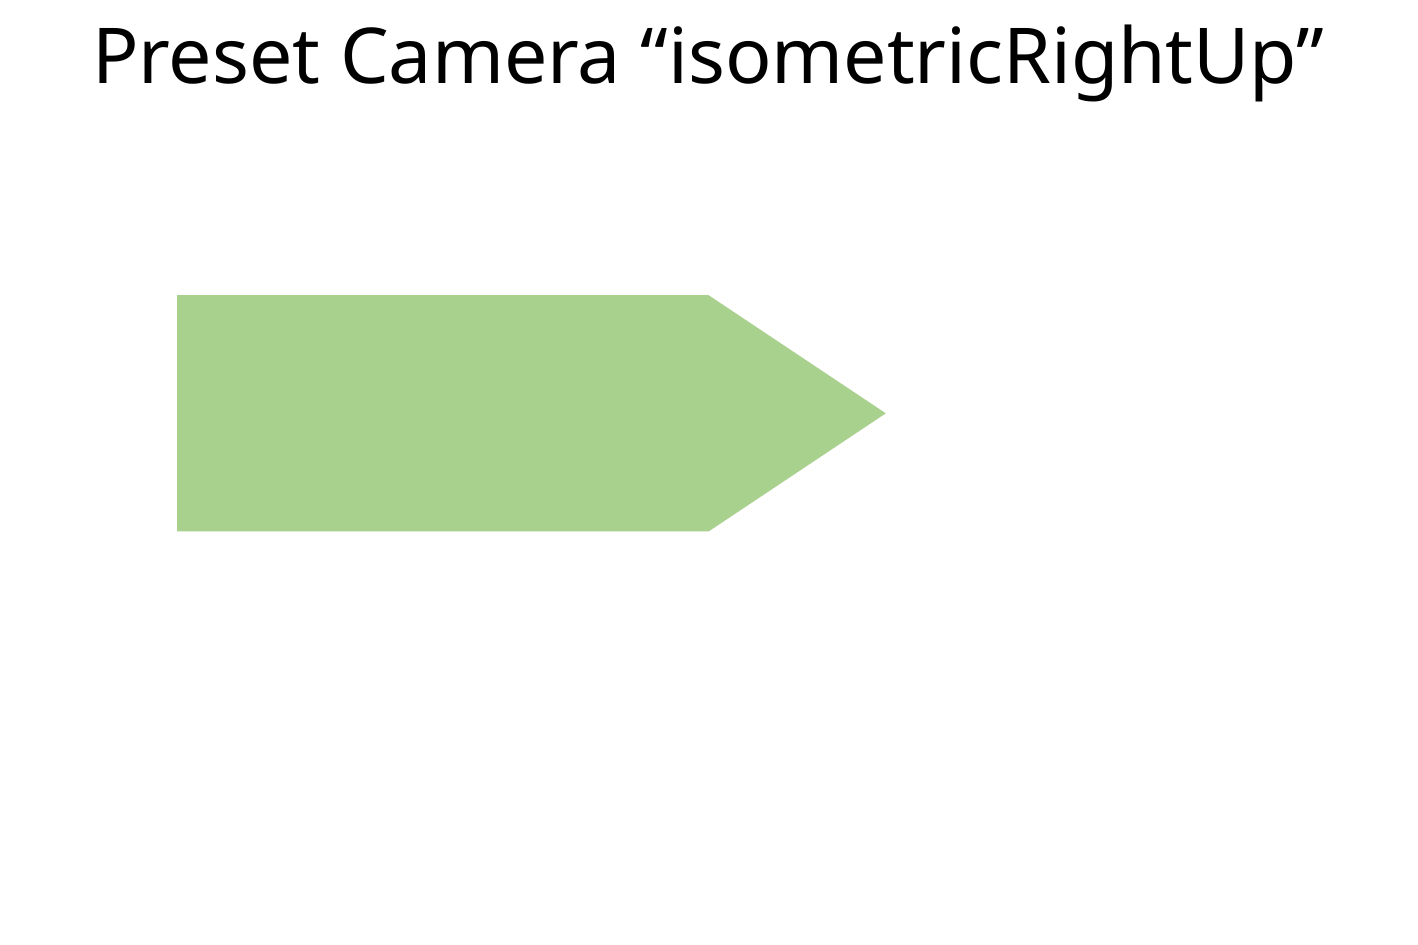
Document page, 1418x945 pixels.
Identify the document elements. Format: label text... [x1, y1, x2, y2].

title Preset Camera “isometricRightUp” [0, 0, 1418, 119]
text_box [176, 294, 888, 533]
